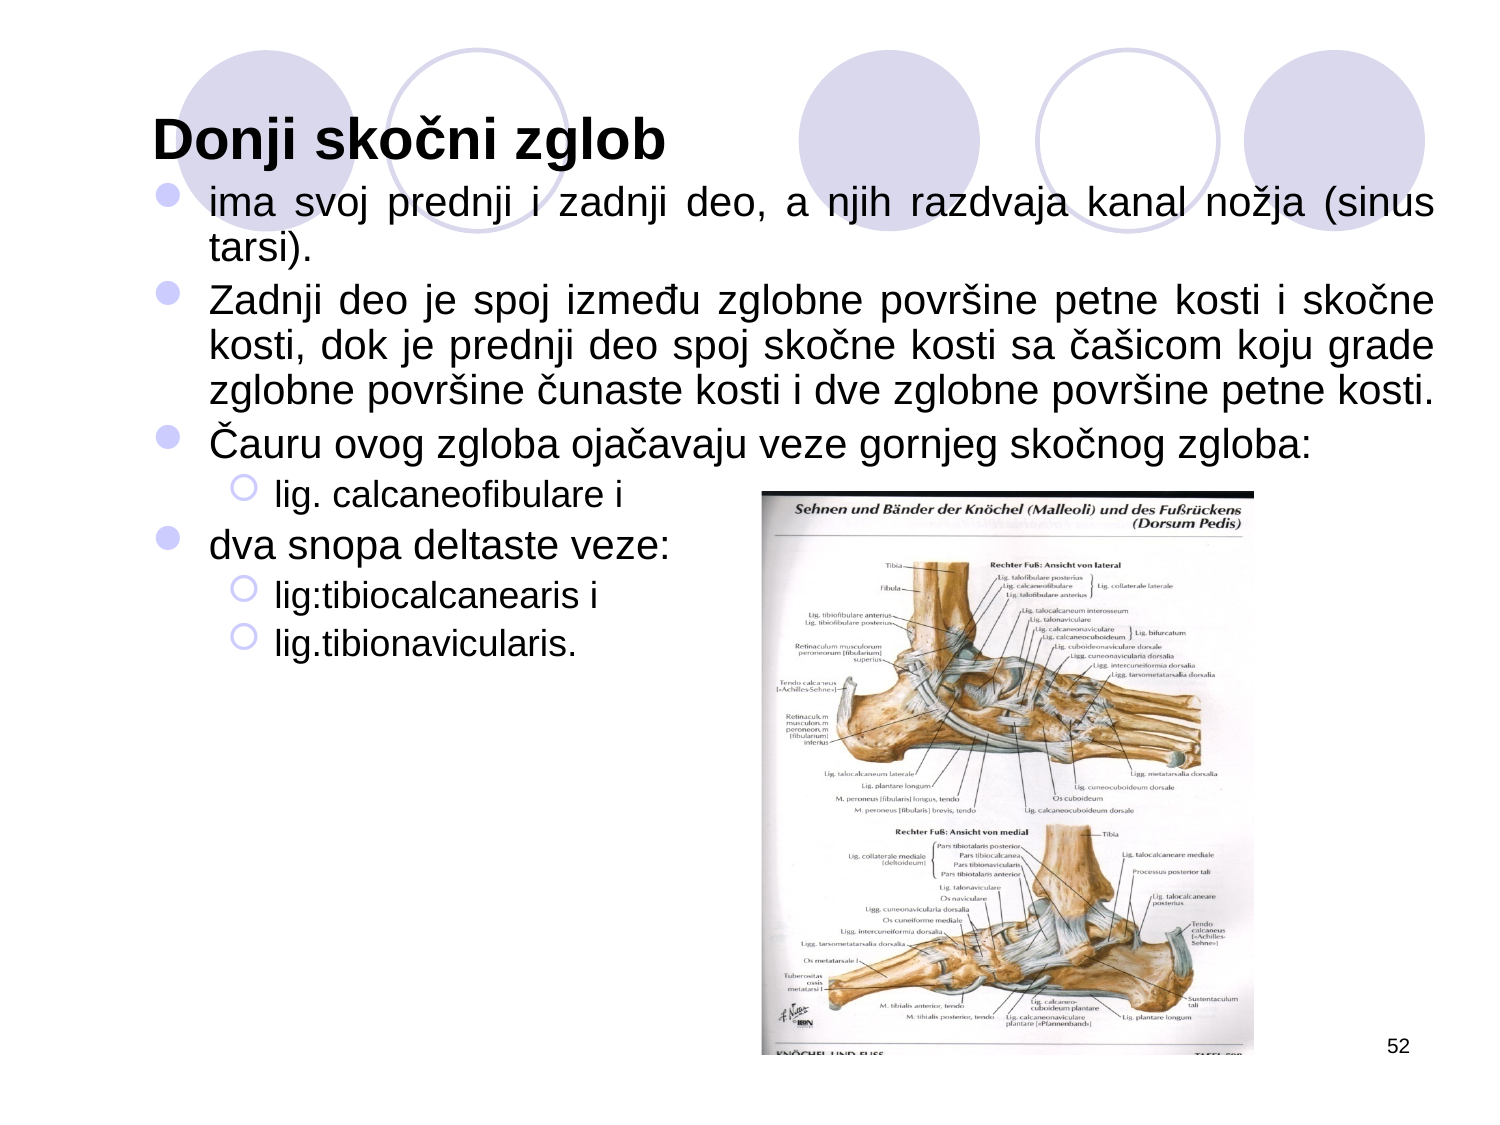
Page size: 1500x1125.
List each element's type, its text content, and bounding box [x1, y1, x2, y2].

slide_number 52 [1074, 1024, 1426, 1101]
picture [761, 491, 1255, 1055]
list Donji skočni zglob ima svoj prednji i zadnji deo, a njih razdvaja kanal nožja (sinus tarsi). Zadnji deo je spoj između zglobne površine petne kosti i skočne kosti, dok je prednji deo spoj skočne kosti sa čašicom koju grade zglobne površine čunaste kosti i dve zglobne površine petne kosti. Čauru ovog zgloba ojačavaju veze gornjeg skočnog zgloba: lig. calcaneofibulare i dva snopa deltaste veze: lig:tibiocalcanearis i lig.tibionavicularis. [137, 101, 1451, 1000]
